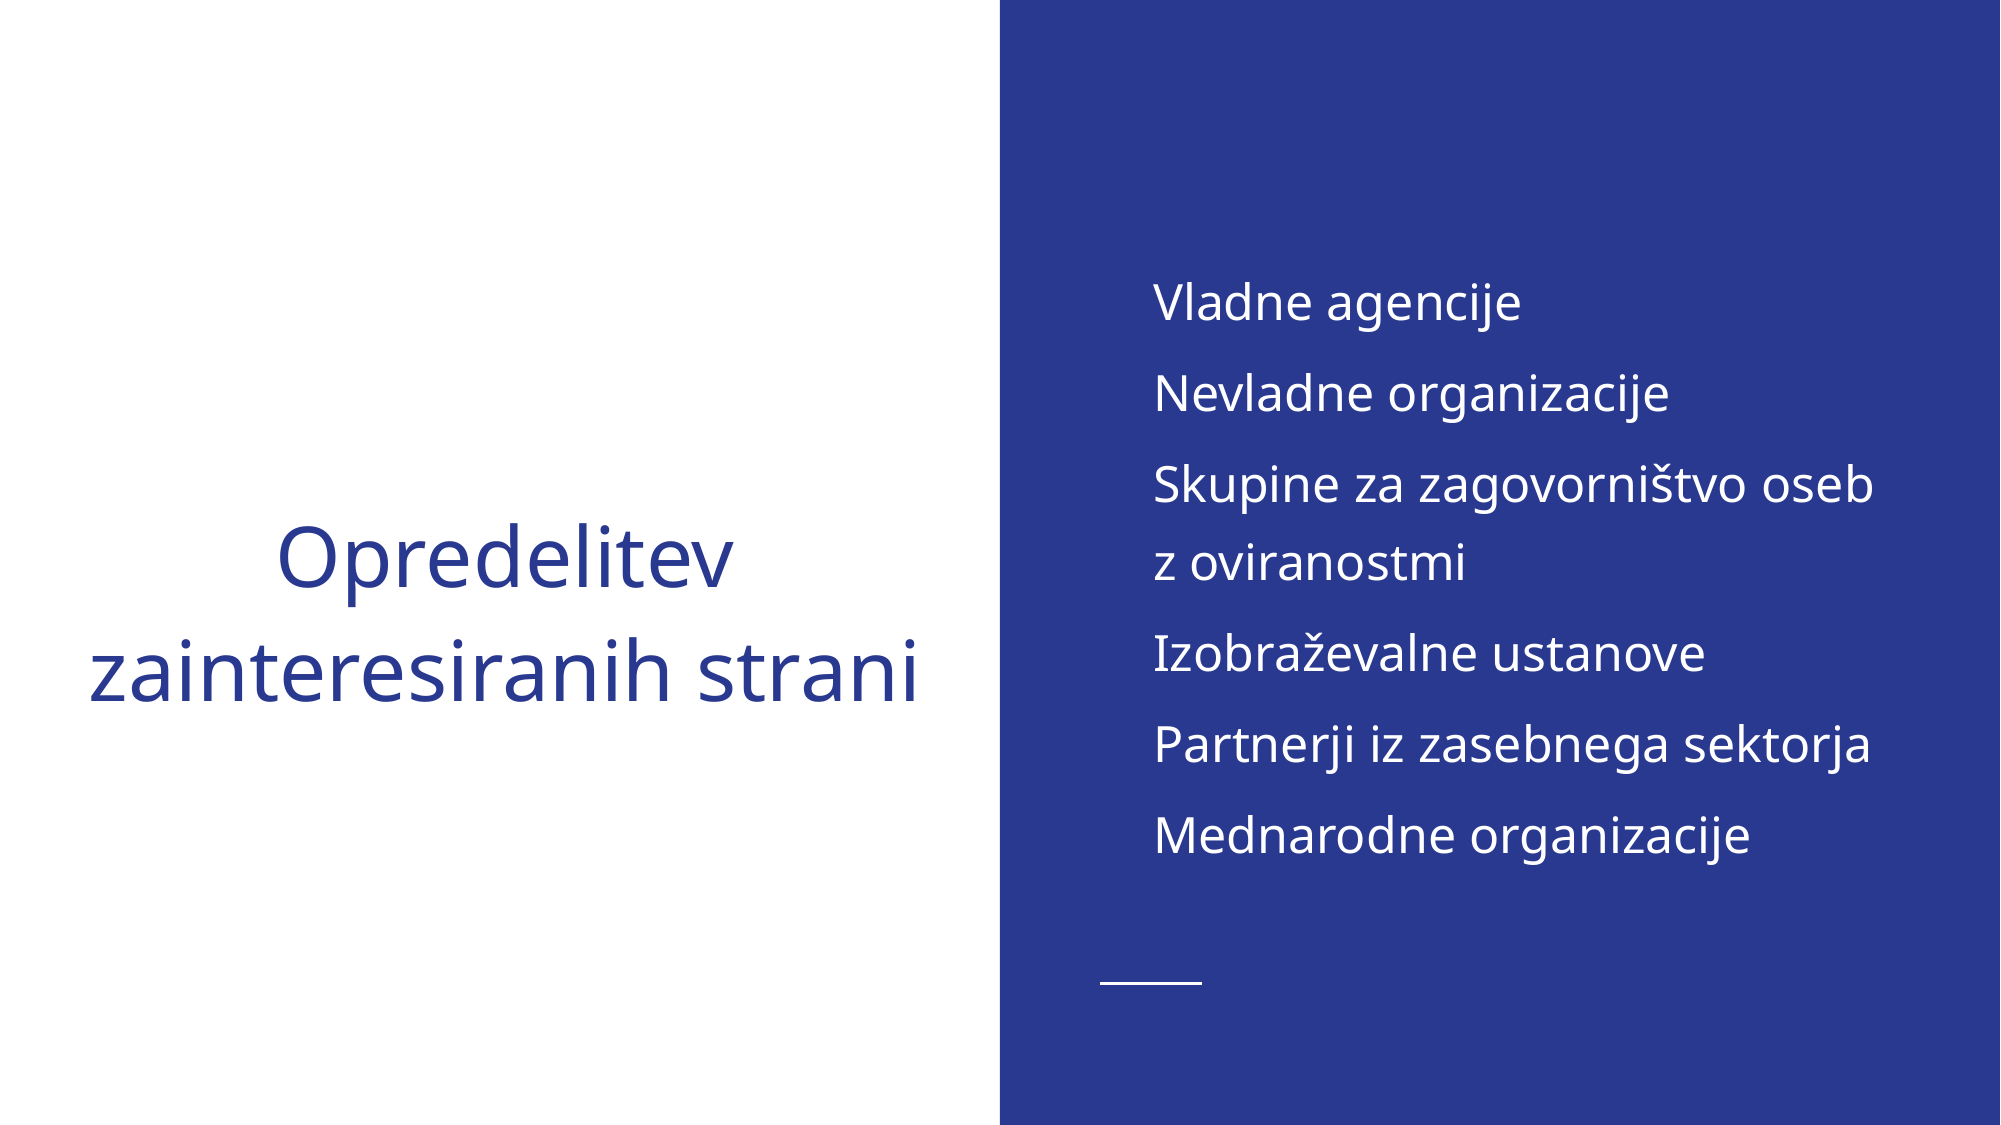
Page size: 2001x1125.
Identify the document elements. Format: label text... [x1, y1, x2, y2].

title Opredelitev zainteresiranih strani [62, 391, 948, 734]
list Vladne agencije Nevladne organizacije Skupine za zagovorništvo oseb z oviranostmi Izobraževalne ustanove Partnerji iz zasebnega sektorja Mednarodne organizacije [1081, 158, 1922, 967]
